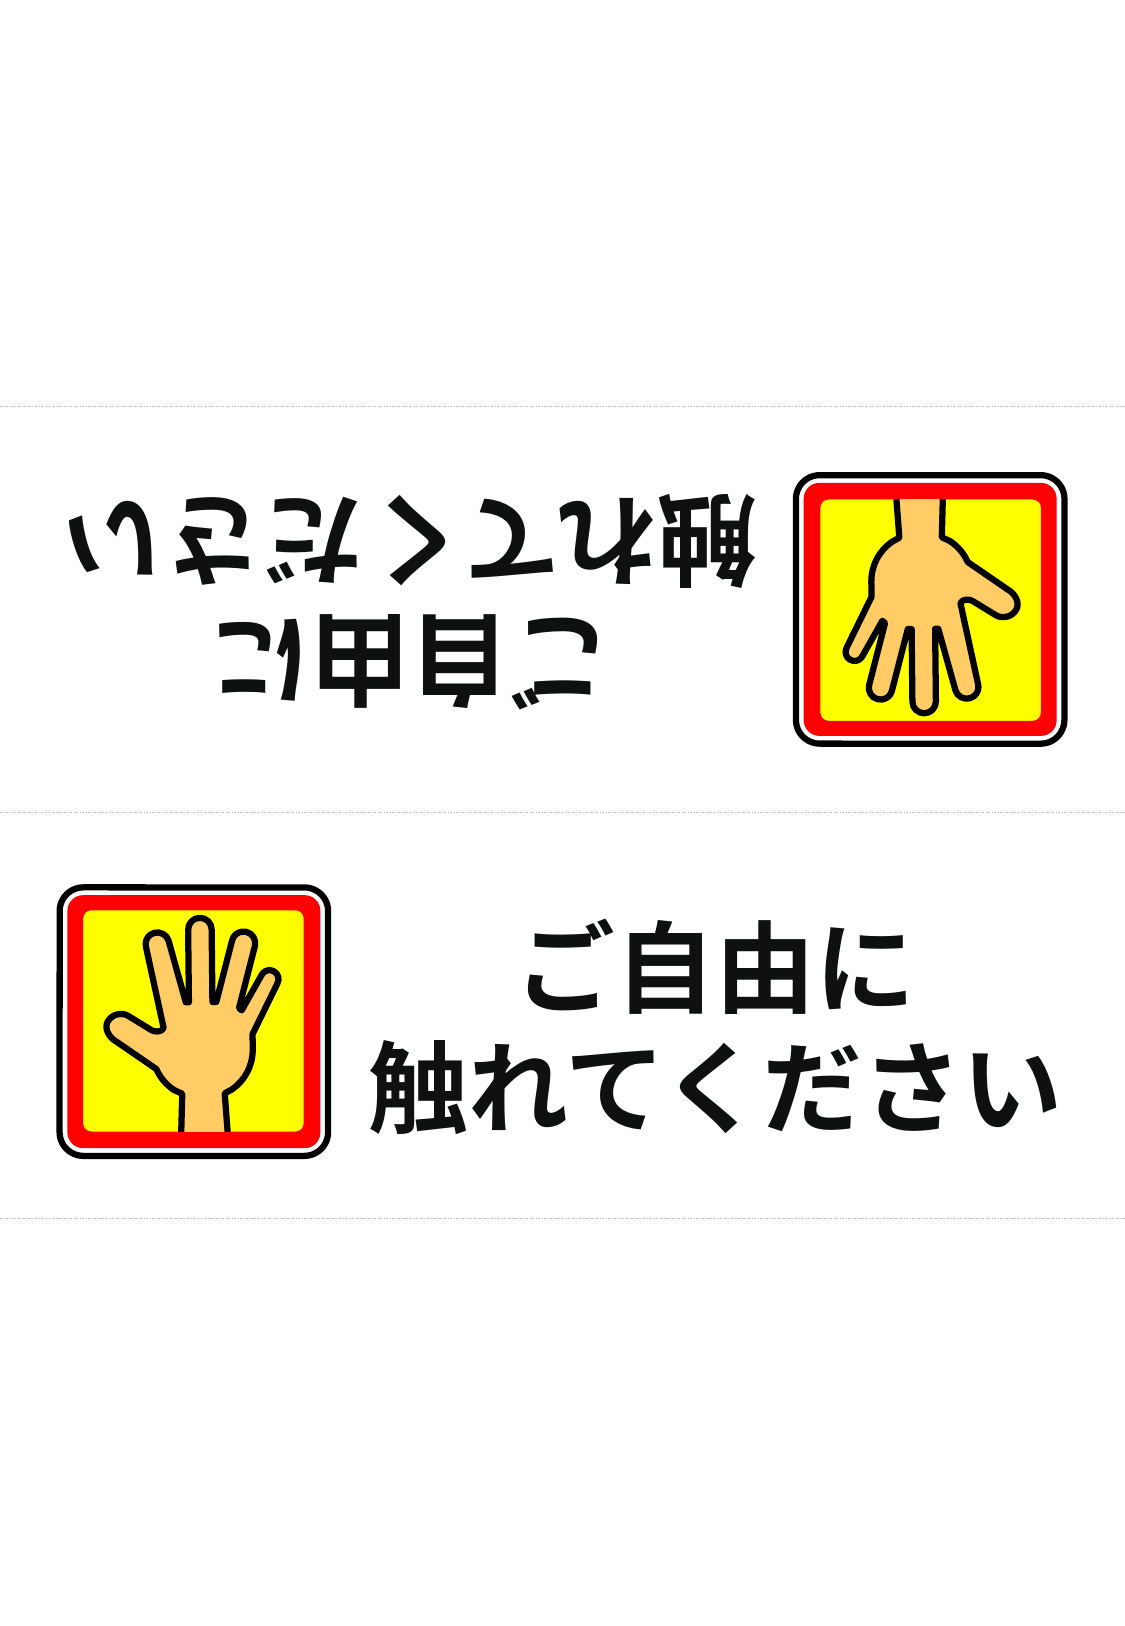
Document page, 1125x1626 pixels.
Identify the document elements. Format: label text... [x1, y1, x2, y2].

text_box ご自由に 触れてください [48, 476, 773, 732]
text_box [795, 475, 1065, 744]
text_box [59, 887, 329, 1156]
text_box ご自由に 触れてください [353, 898, 1078, 1153]
